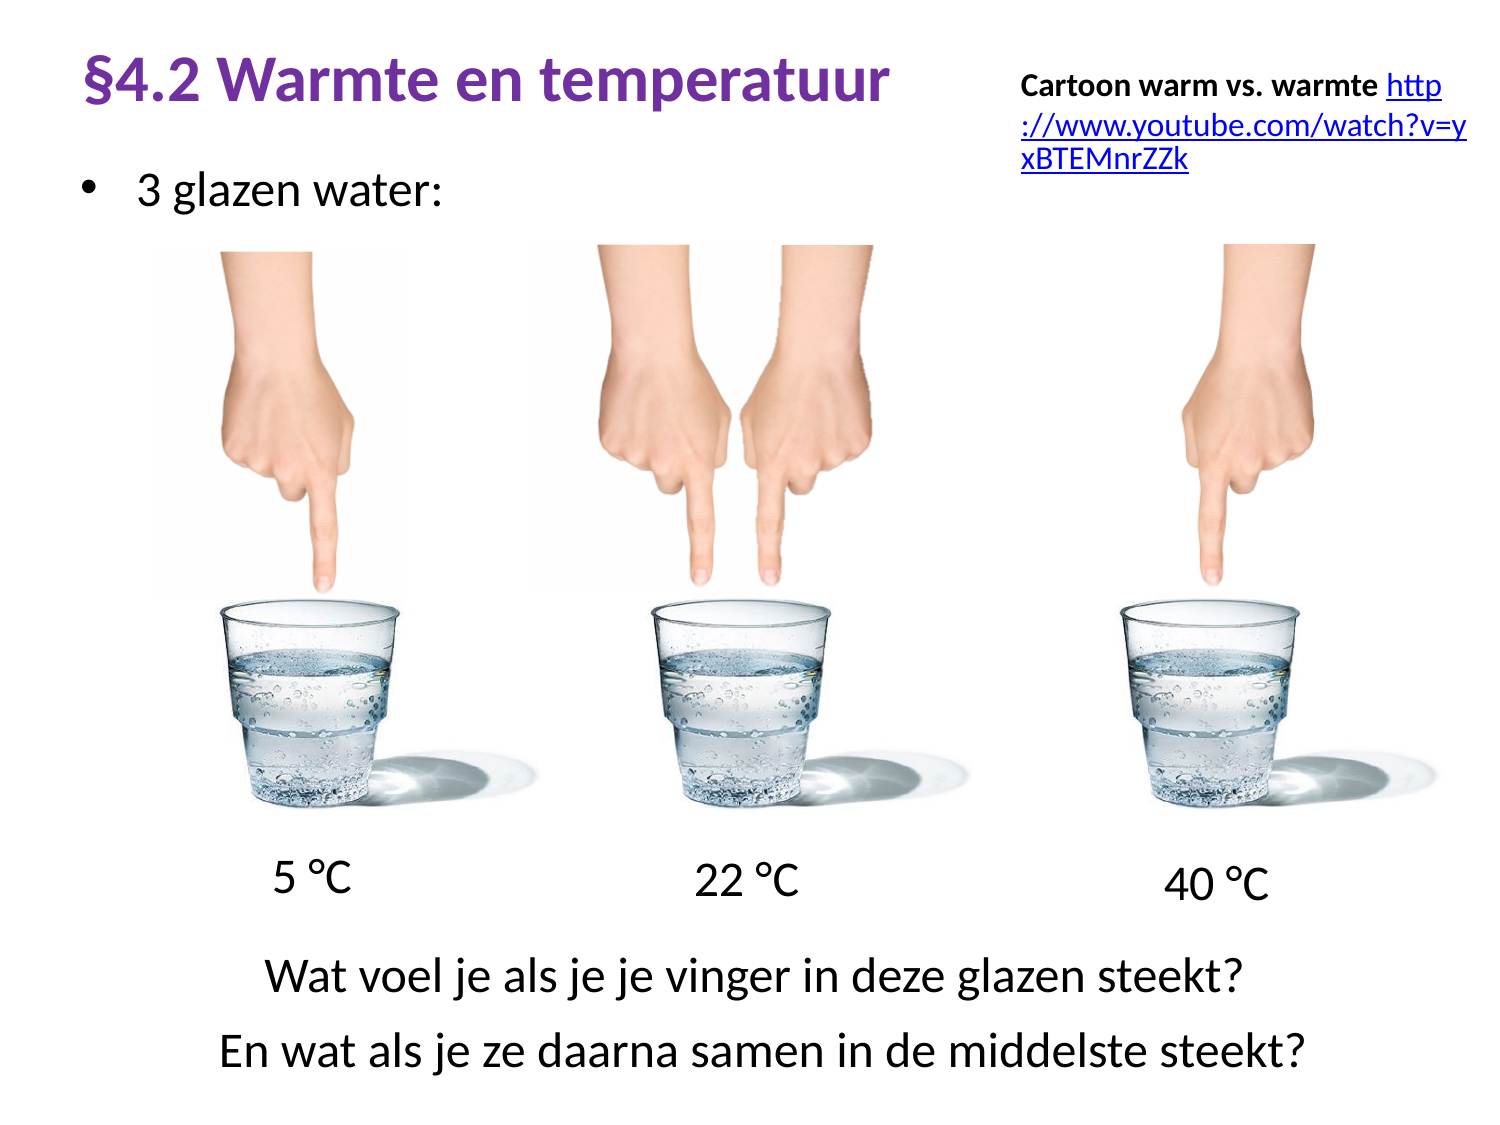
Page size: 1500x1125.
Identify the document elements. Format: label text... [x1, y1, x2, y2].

text_box Cartoon warm vs. warmte http://www.youtube.com/watch?v=yxBTEMnrZZk [1006, 55, 1485, 151]
picture [1045, 244, 1455, 850]
list 3 glazen water: [64, 148, 1468, 247]
text_box En wat als je ze daarna samen in de middelste steekt? [204, 1009, 1367, 1085]
text_box 40 °C [1149, 859, 1285, 918]
text_box 5 °C [257, 859, 368, 911]
text_box Wat voel je als je je vinger in deze glazen steekt? [249, 935, 1261, 1009]
text_box 22 °C [678, 859, 815, 914]
picture [145, 244, 986, 850]
title §4.2 Warmte en temperatuur [67, 26, 1466, 125]
